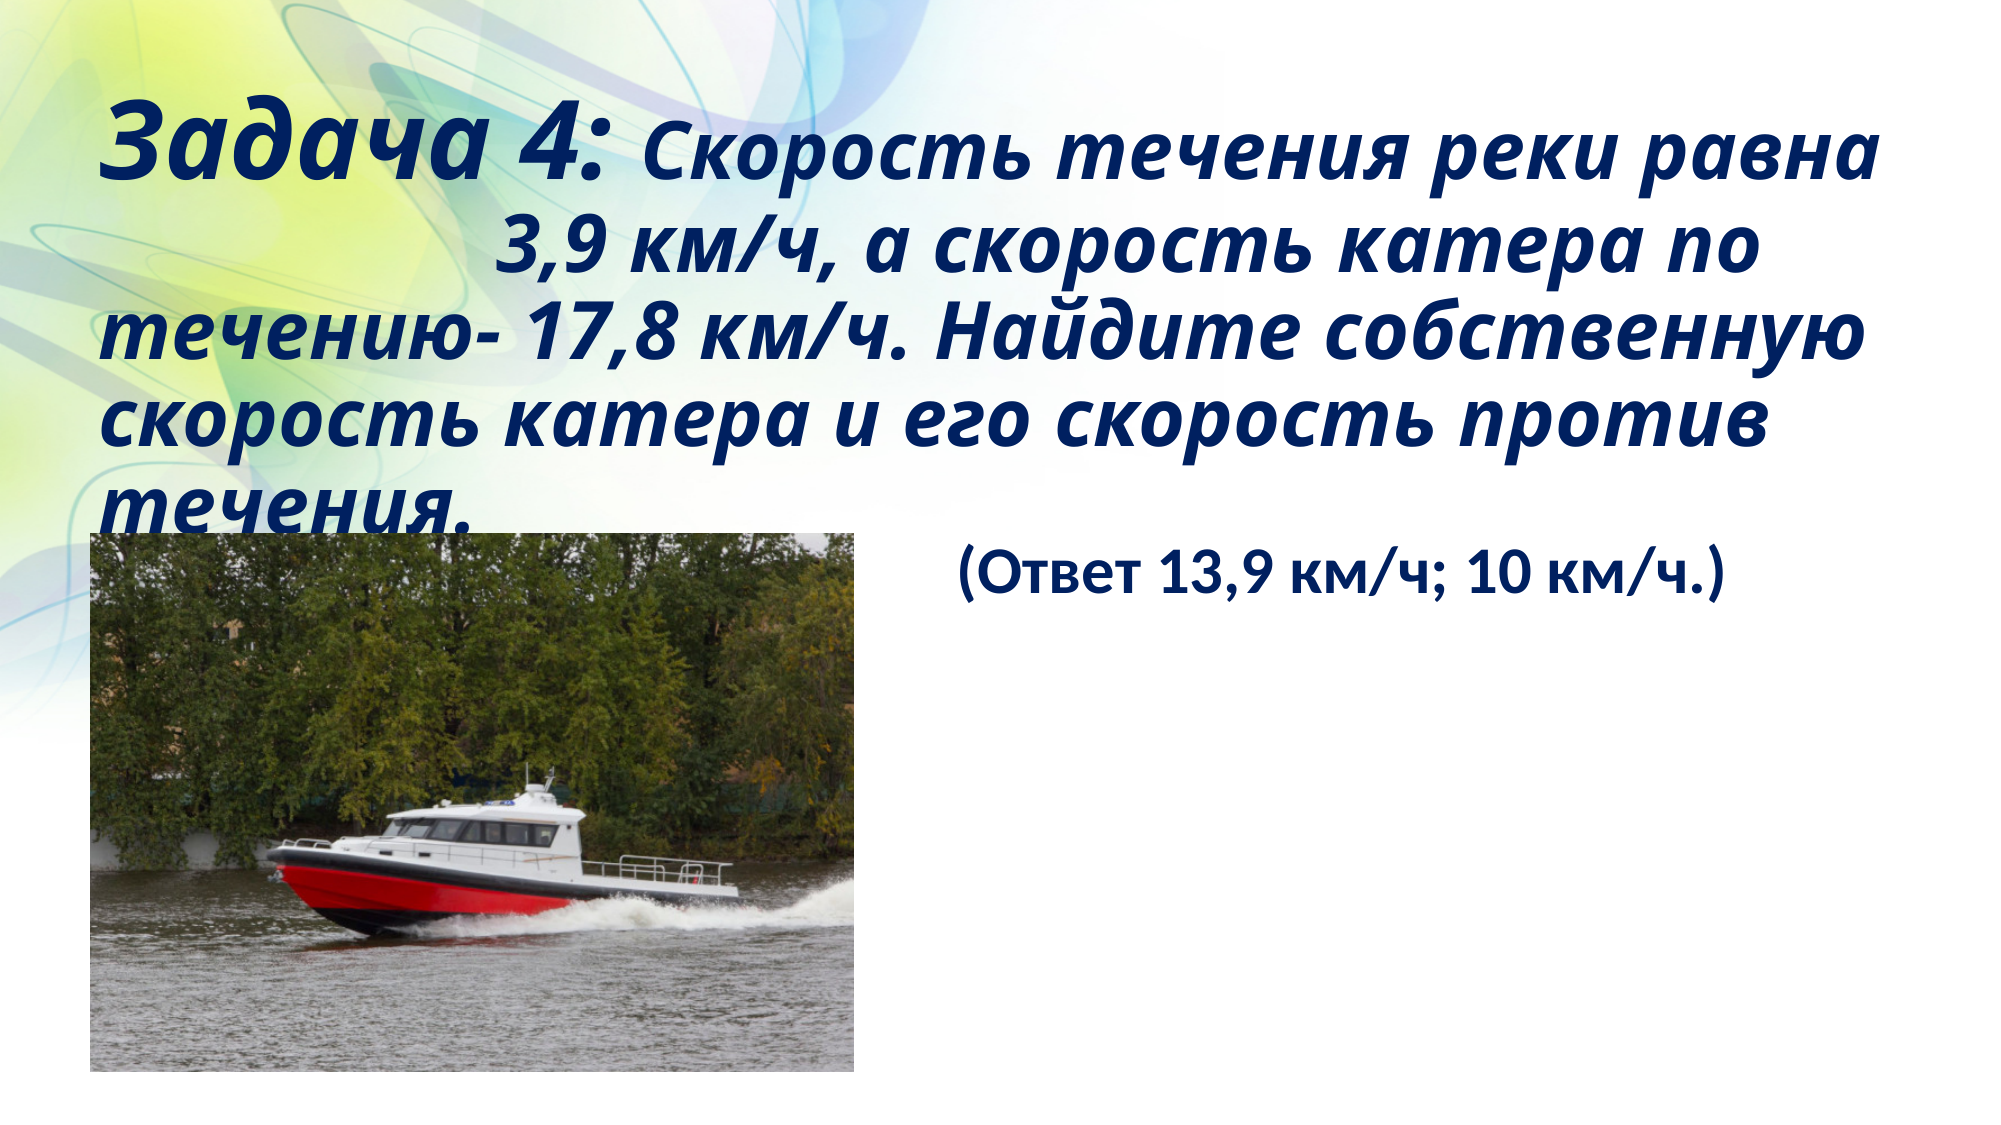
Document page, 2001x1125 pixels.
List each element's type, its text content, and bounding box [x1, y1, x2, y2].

title Задача 4: Скорость течения реки равна 3,9 км/ч, а скорость катера по течению- 17,8 км/ч. Найдите собственную скорость катера и его скорость против течения. [83, 71, 1925, 662]
picture [0, 0, 2001, 1125]
text_box (Ответ 13,9 км/ч; 10 км/ч.) [942, 519, 1743, 615]
